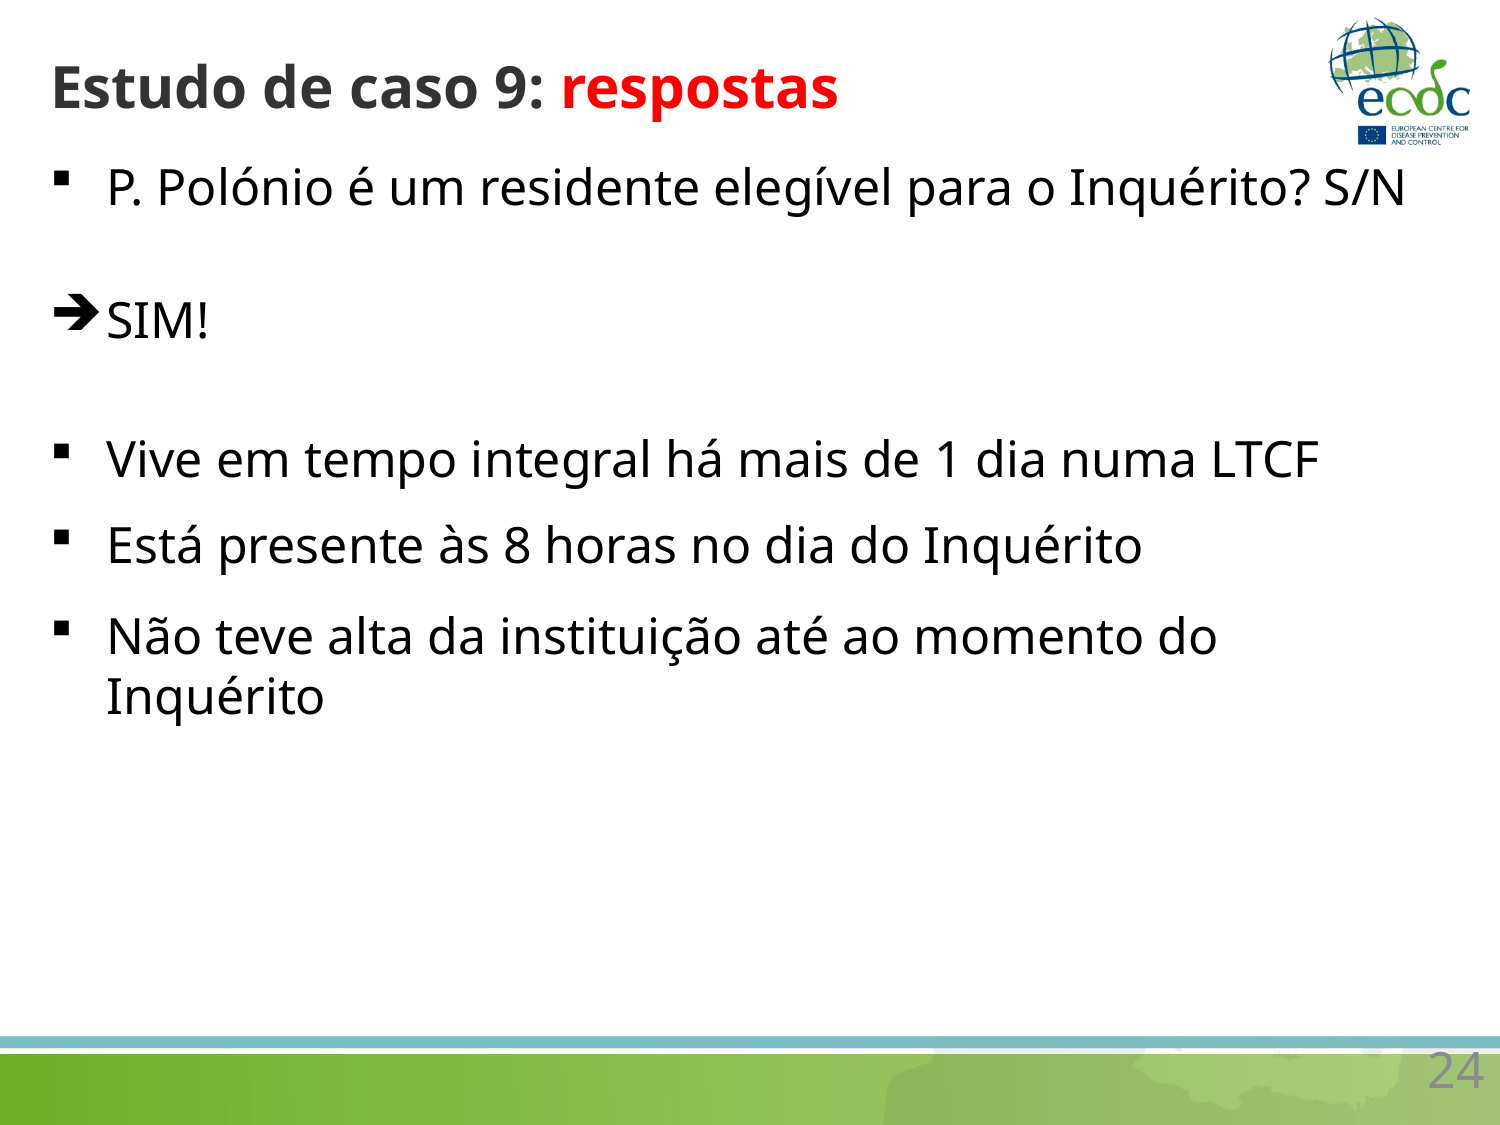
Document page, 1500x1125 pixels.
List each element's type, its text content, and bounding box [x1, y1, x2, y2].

title Estudo de caso 9: respostas [49, 58, 1405, 151]
picture [0, 1036, 1500, 1125]
list P. Polónio é um residente elegível para o Inquérito? S/N SIM! Vive em tempo integral há mais de 1 dia numa LTCF Está presente às 8 horas no dia do Inquérito Não teve alta da instituição até ao momento do Inquérito [49, 166, 1450, 1015]
picture [1328, 17, 1473, 148]
slide_number 24 [1149, 1042, 1500, 1103]
